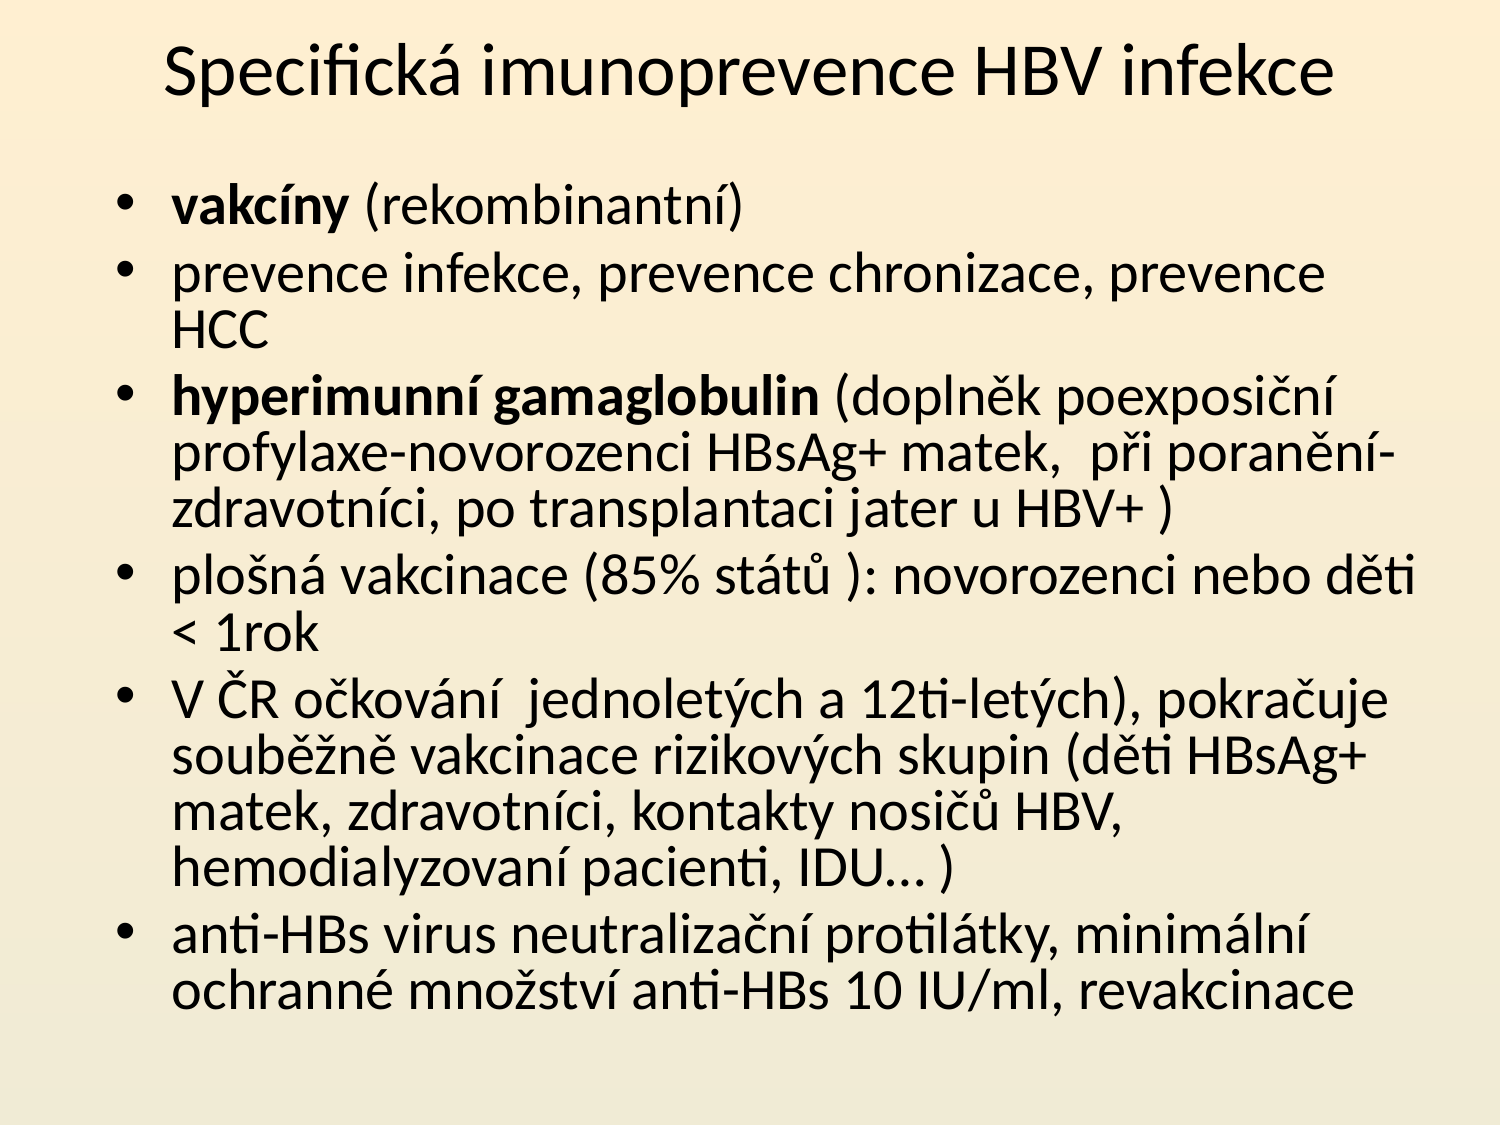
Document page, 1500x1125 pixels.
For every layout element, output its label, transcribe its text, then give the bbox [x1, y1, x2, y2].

title Specifická imunoprevence HBV infekce [112, 0, 1388, 160]
list vakcíny (rekombinantní) prevence infekce, prevence chronizace, prevence HCC hyperimunní gamaglobulin (doplněk poexposiční profylaxe-novorozenci HBsAg+ matek, při poranění-zdravotníci, po transplantaci jater u HBV+ ) plošná vakcinace (85% států ): novorozenci nebo děti < 1rok V ČR očkování jednoletých a 12ti-letých), pokračuje souběžně vakcinace rizikových skupin (děti HBsAg+ matek, zdravotníci, kontakty nosičů HBV, hemodialyzovaní pacienti, IDU… ) anti-HBs virus neutralizační protilátky, minimální ochranné množství anti-HBs 10 IU/ml, revakcinace [100, 172, 1436, 1106]
